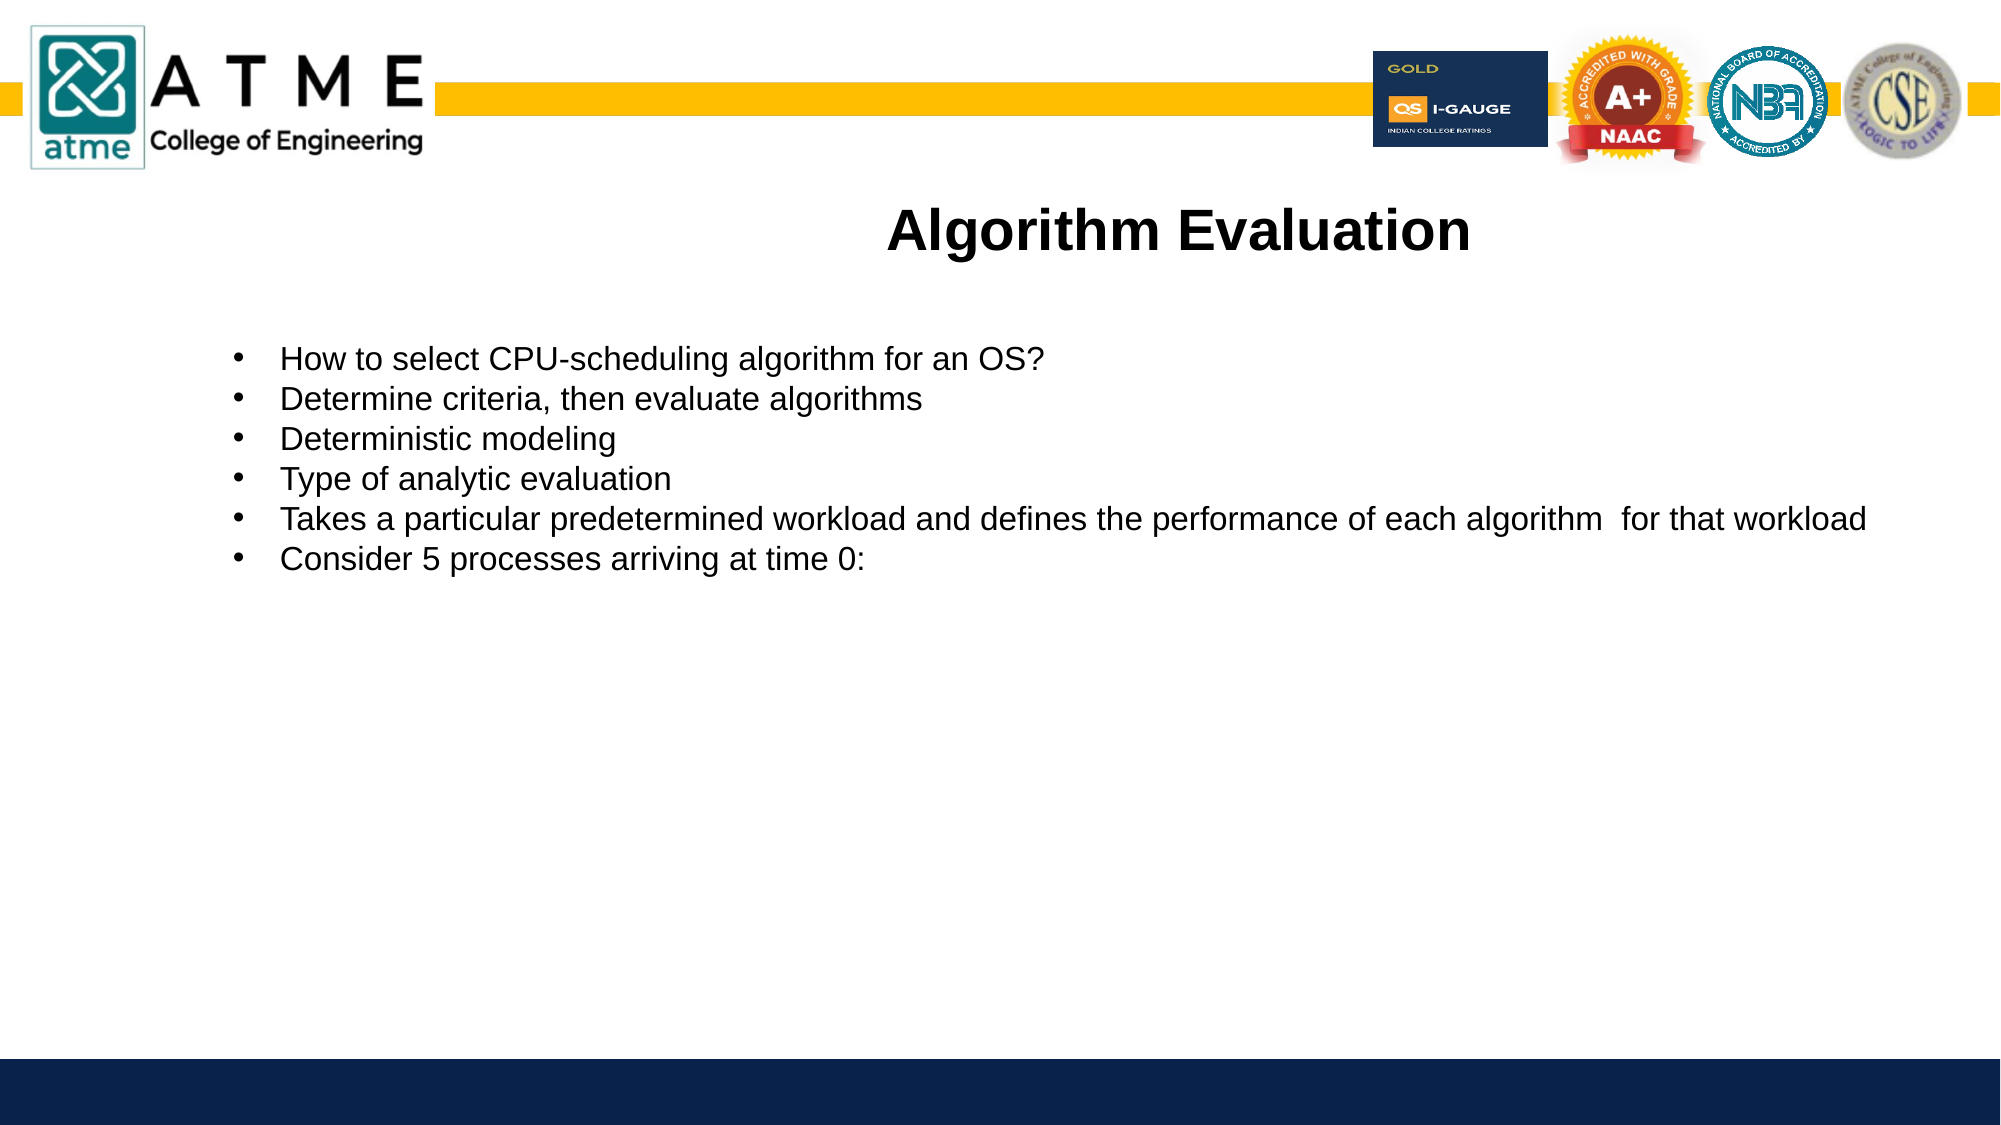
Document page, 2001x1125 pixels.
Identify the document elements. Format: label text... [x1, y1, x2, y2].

text_box Algorithm Evaluation [871, 184, 1488, 270]
text_box How to select CPU-scheduling algorithm for an OS? Determine criteria, then evaluate algorithms Deterministic modeling Type of analytic evaluation Takes a particular predetermined workload and defines the performance of each algorithm for that workload Consider 5 processes arriving at time 0: [218, 329, 1885, 585]
picture [1840, 26, 1968, 176]
picture [22, 15, 435, 178]
picture [0, 1059, 2001, 1125]
picture [1373, 20, 1828, 180]
